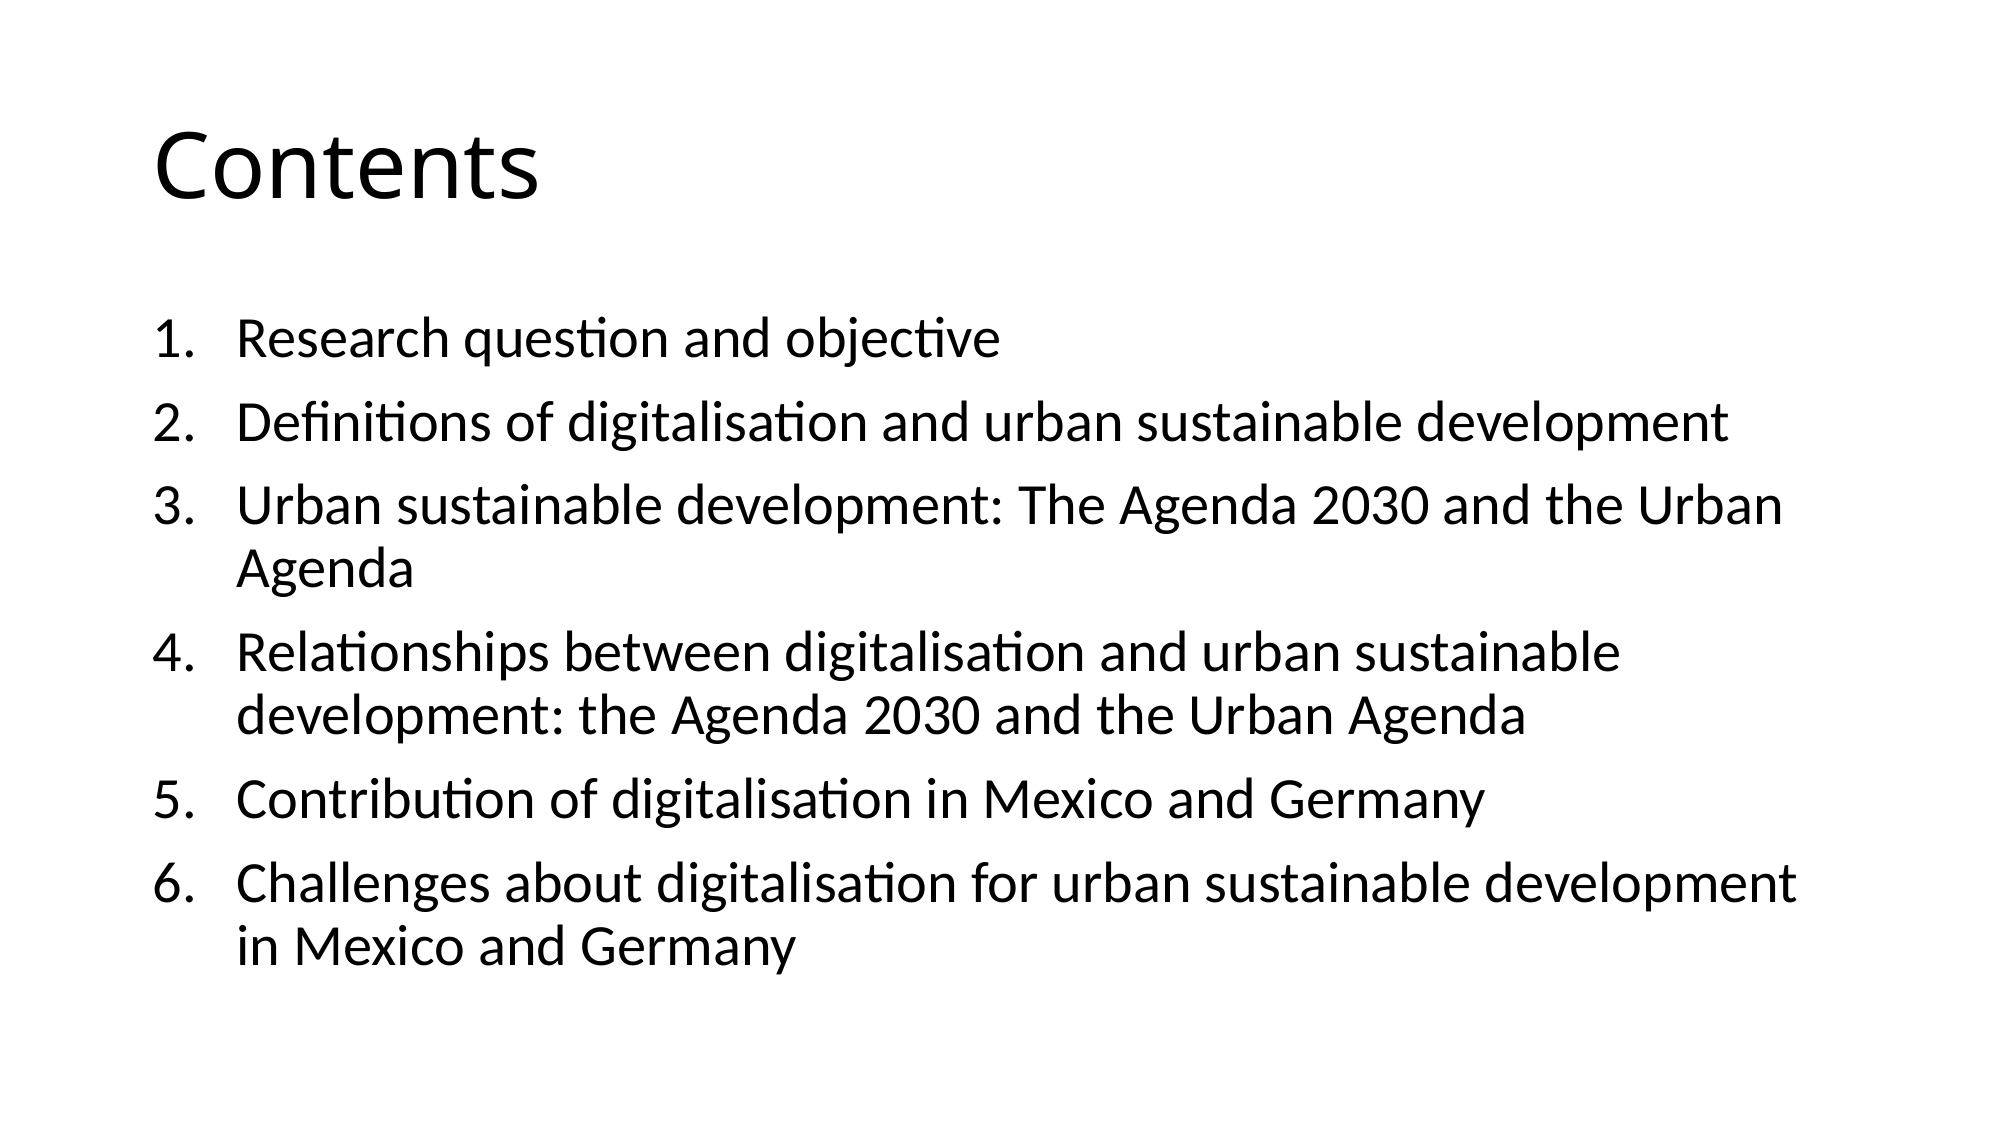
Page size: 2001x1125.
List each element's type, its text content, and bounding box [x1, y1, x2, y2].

title Contents [137, 59, 1863, 278]
list Research question and objective Definitions of digitalisation and urban sustainable development Urban sustainable development: The Agenda 2030 and the Urban Agenda Relationships between digitalisation and urban sustainable development: the Agenda 2030 and the Urban Agenda Contribution of digitalisation in Mexico and Germany Challenges about digitalisation for urban sustainable development in Mexico and Germany [137, 299, 1863, 1014]
